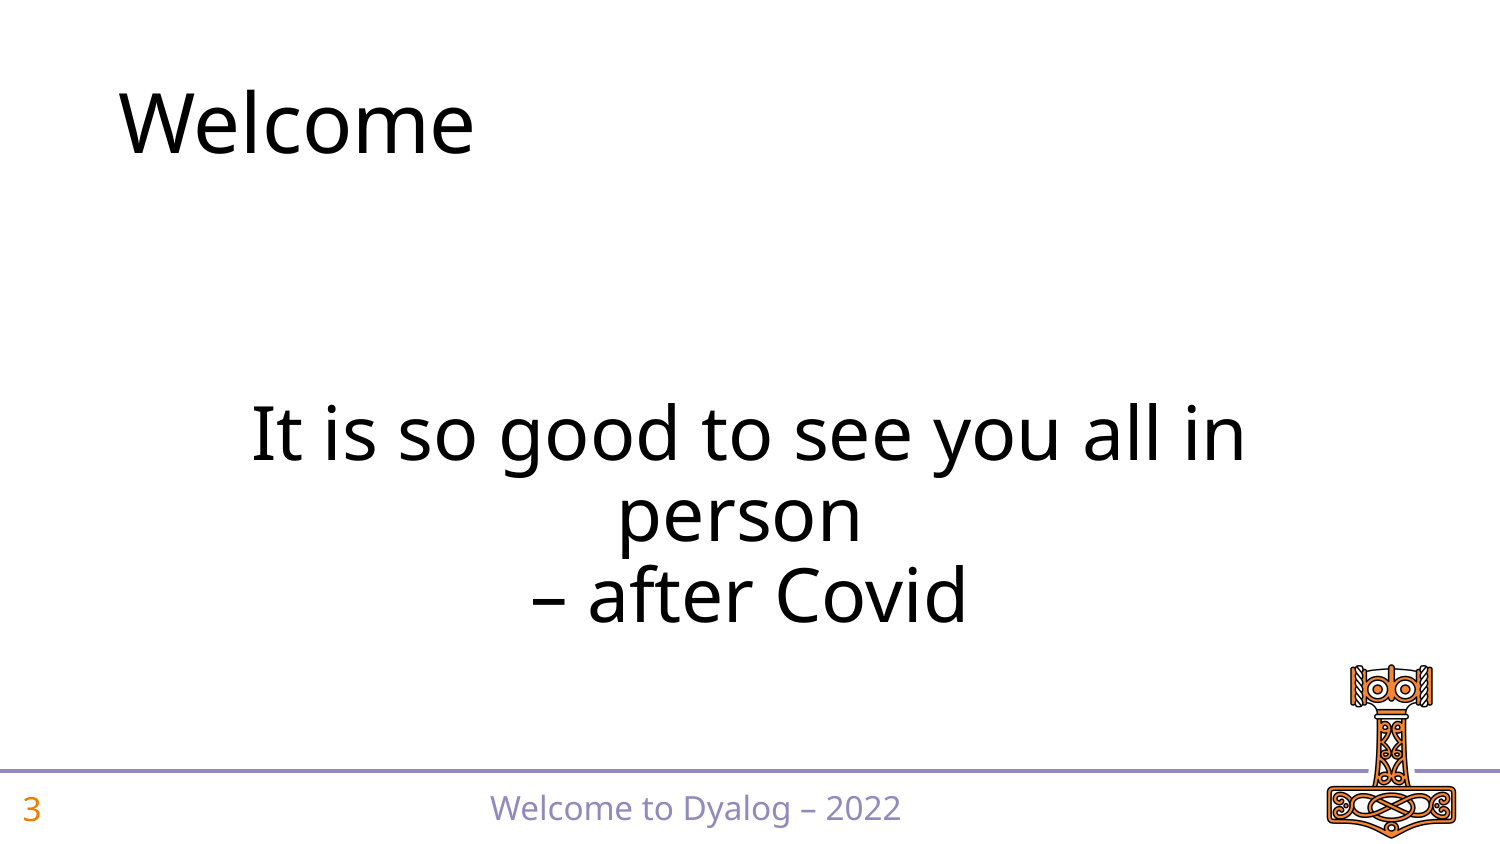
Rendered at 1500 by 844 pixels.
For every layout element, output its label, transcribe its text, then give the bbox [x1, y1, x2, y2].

list It is so good to see you all in person – after Covid [103, 224, 1397, 760]
picture [1320, 655, 1461, 844]
title Welcome [103, 44, 1397, 208]
